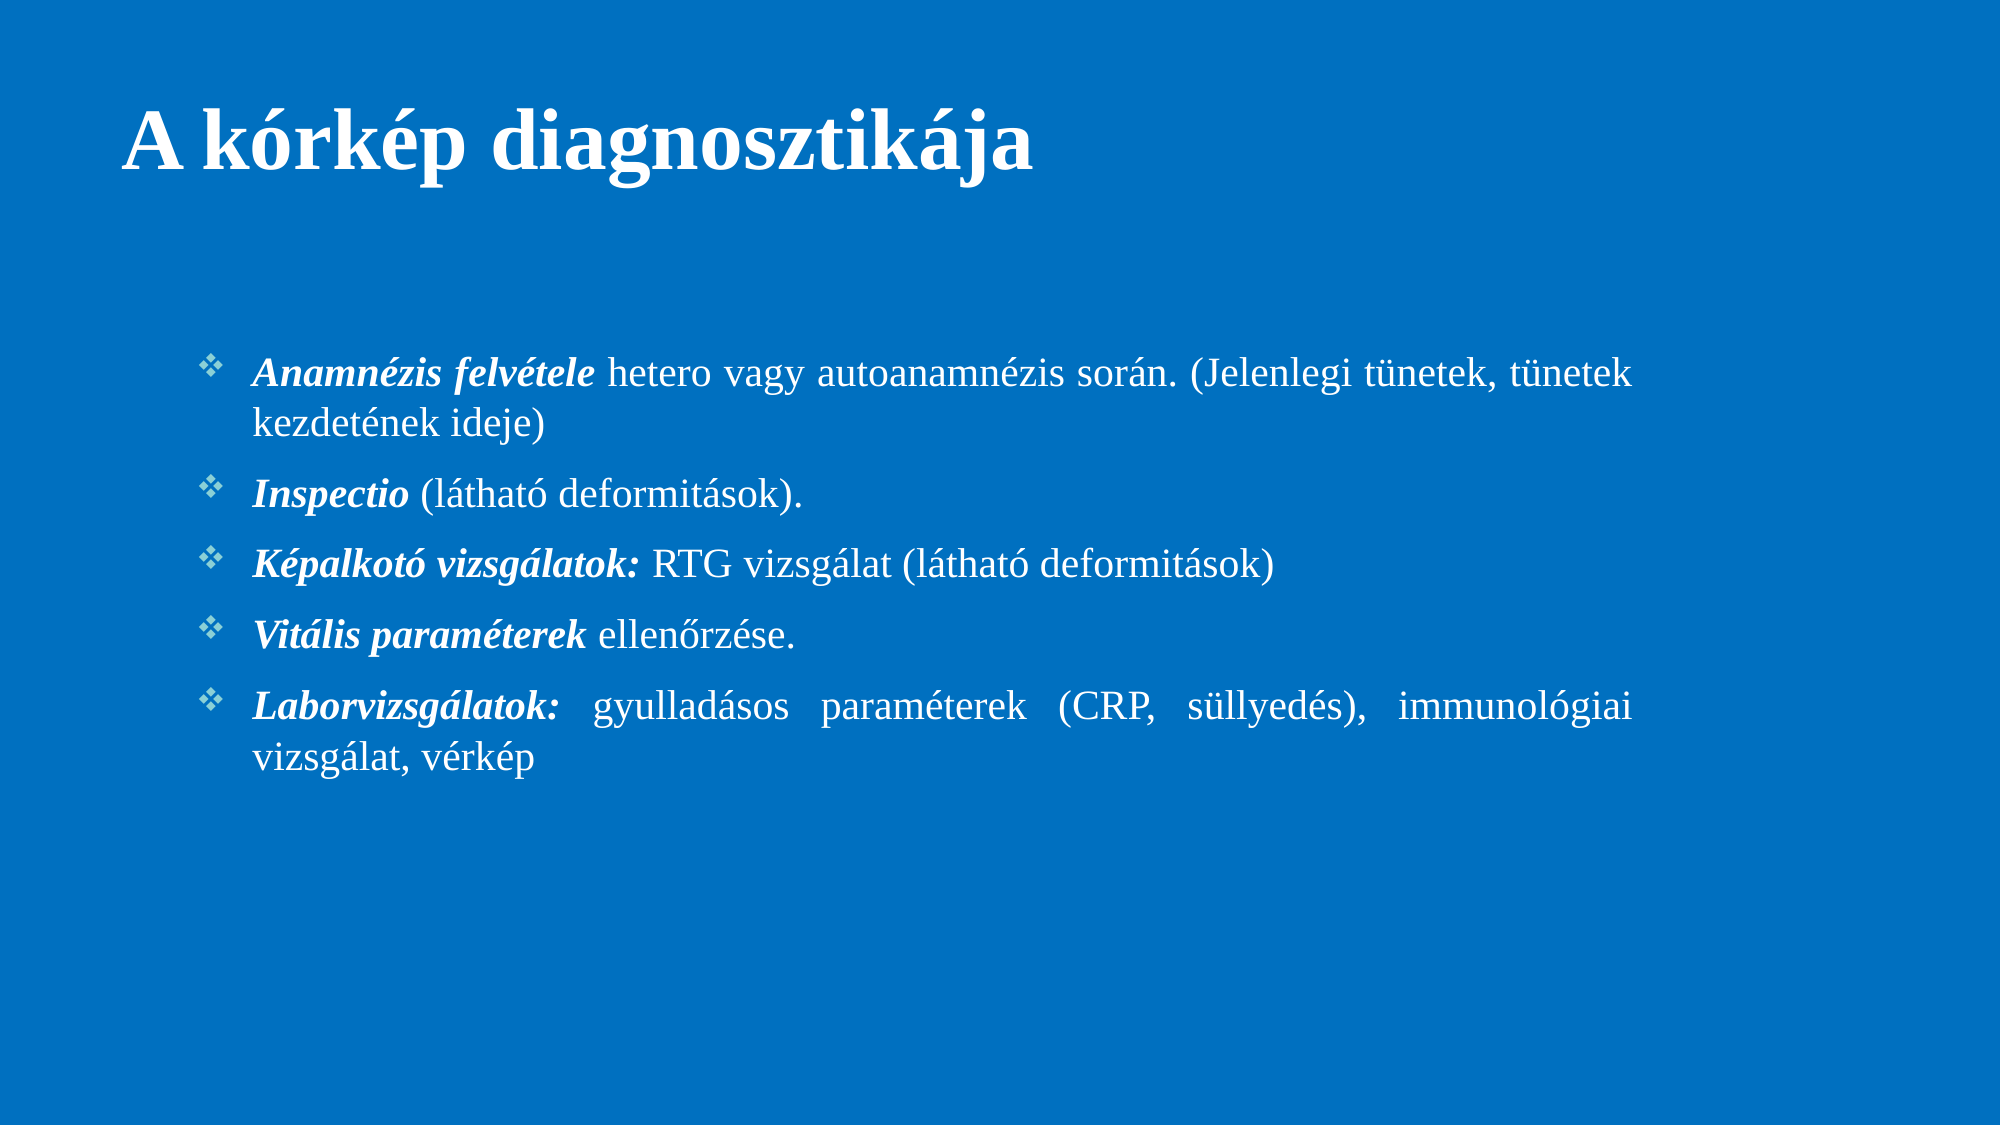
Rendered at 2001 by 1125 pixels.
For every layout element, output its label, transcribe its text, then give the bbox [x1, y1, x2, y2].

list Anamnézis felvétele hetero vagy autoanamnézis során. (Jelenlegi tünetek, tünetek kezdetének ideje) Inspectio (látható deformitások). Képalkotó vizsgálatok: RTG vizsgálat (látható deformitások) Vitális paraméterek ellenőrzése. Laborvizsgálatok: gyulladásos paraméterek (CRP, süllyedés), immunológiai vizsgálat, vérkép [181, 336, 1649, 1025]
title A kórkép diagnosztikája [106, 74, 1649, 304]
